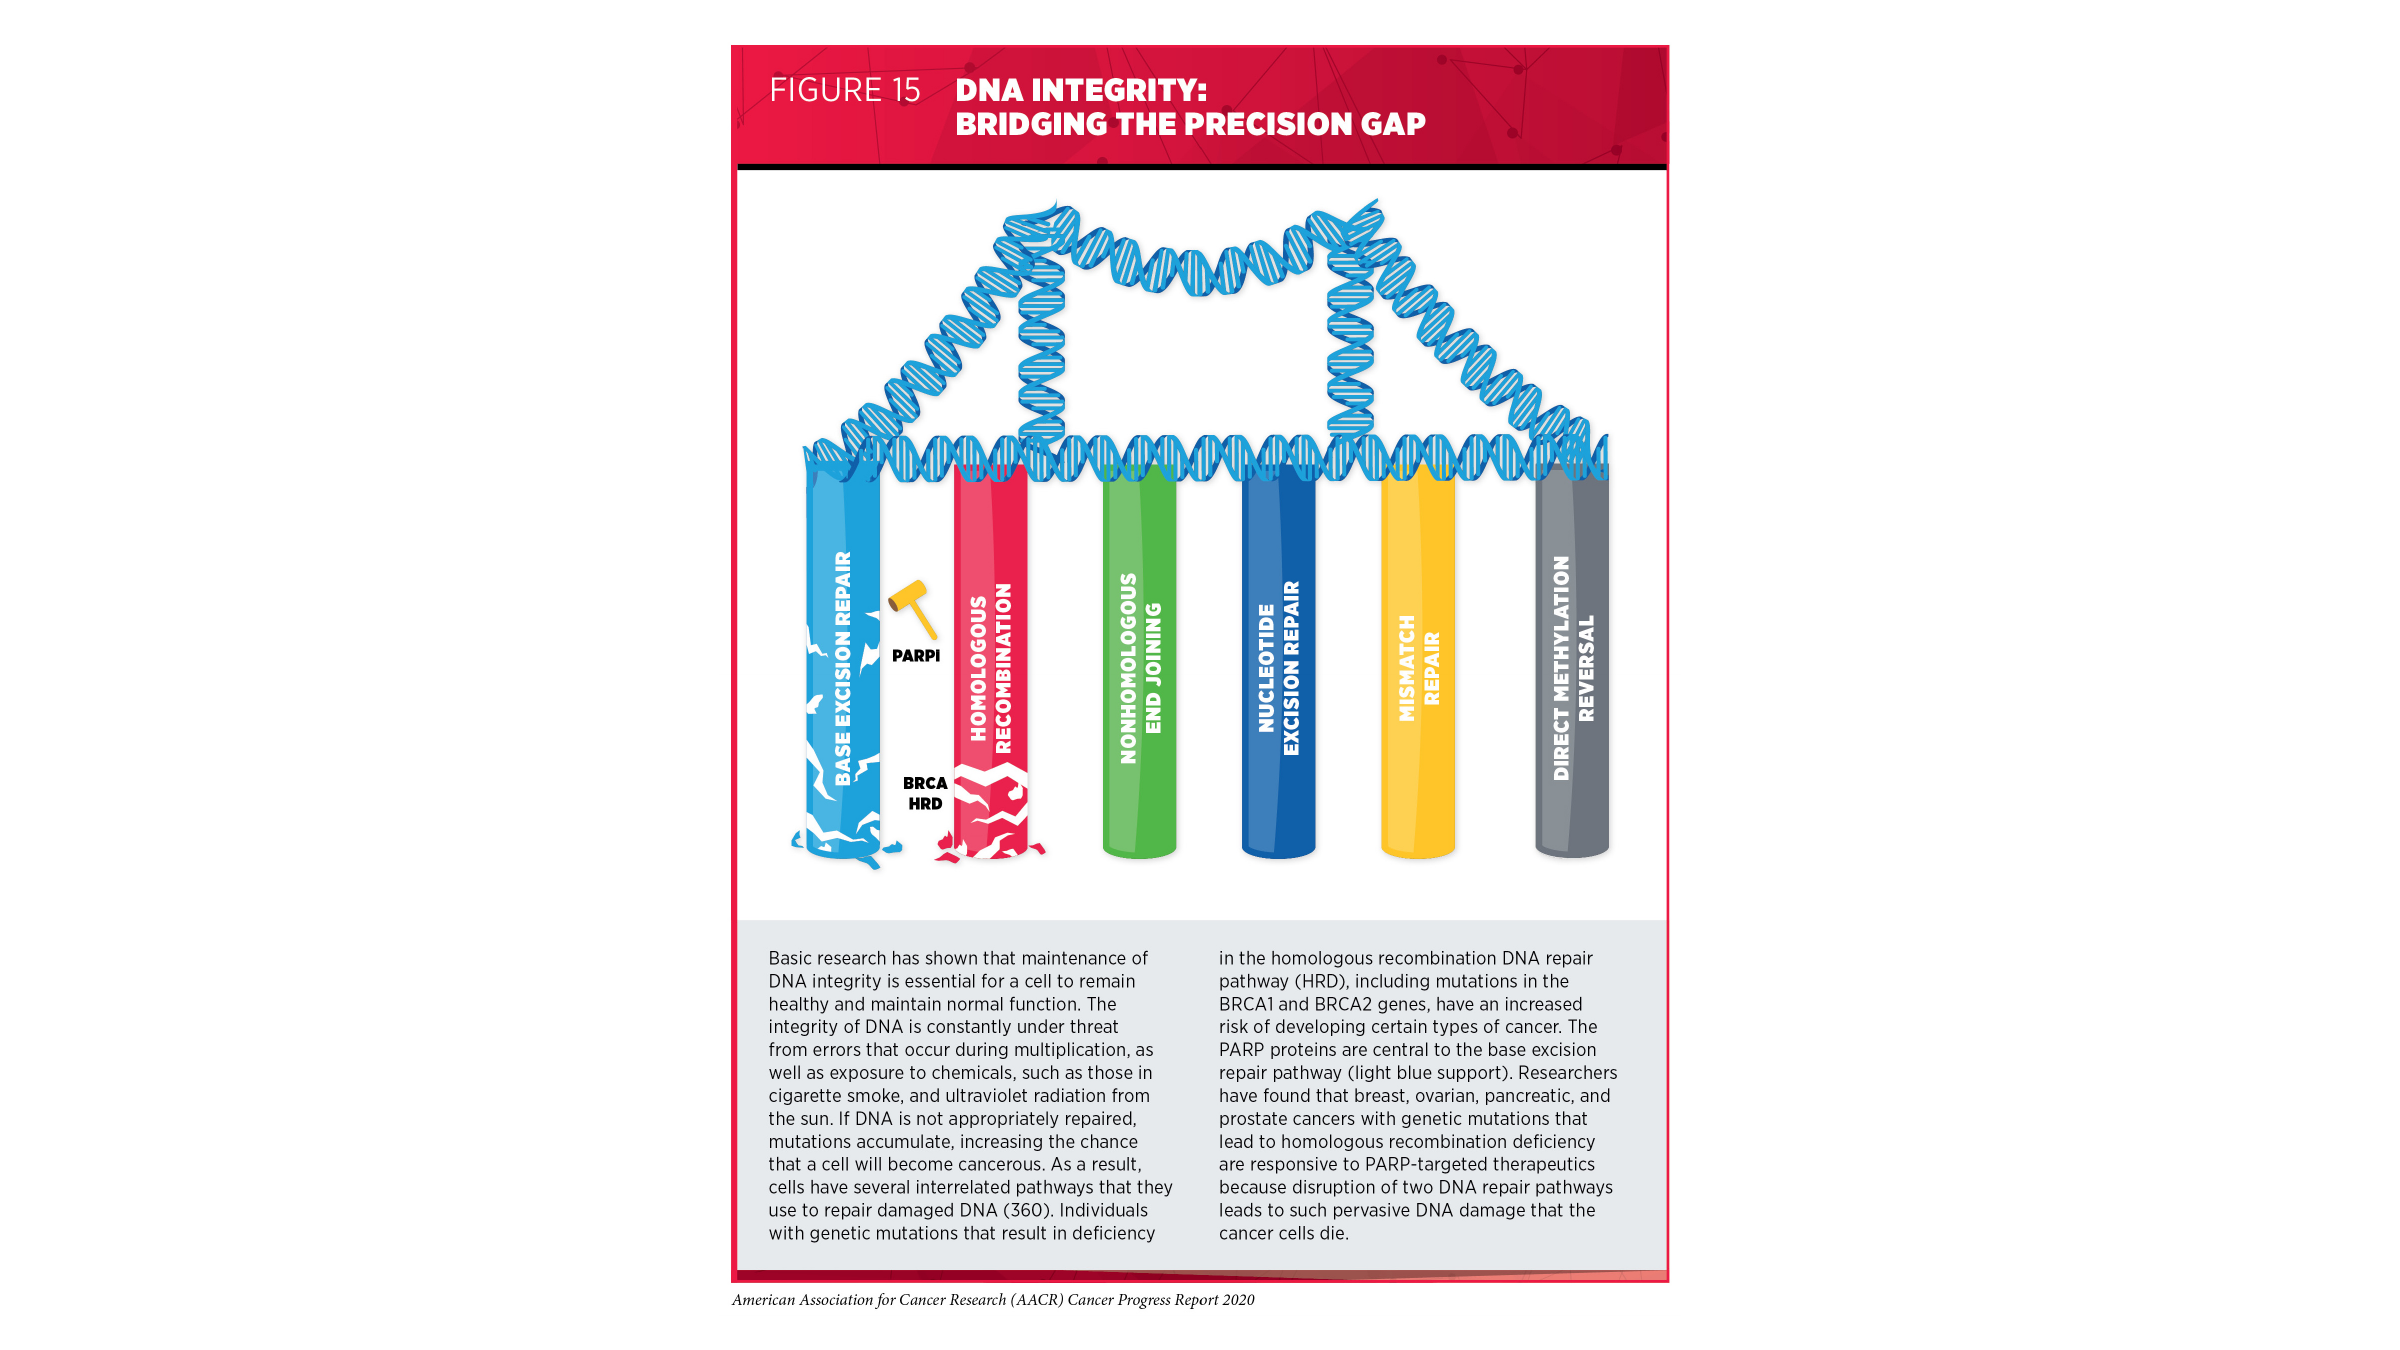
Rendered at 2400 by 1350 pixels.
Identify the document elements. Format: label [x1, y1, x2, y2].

picture [719, 34, 1681, 1316]
